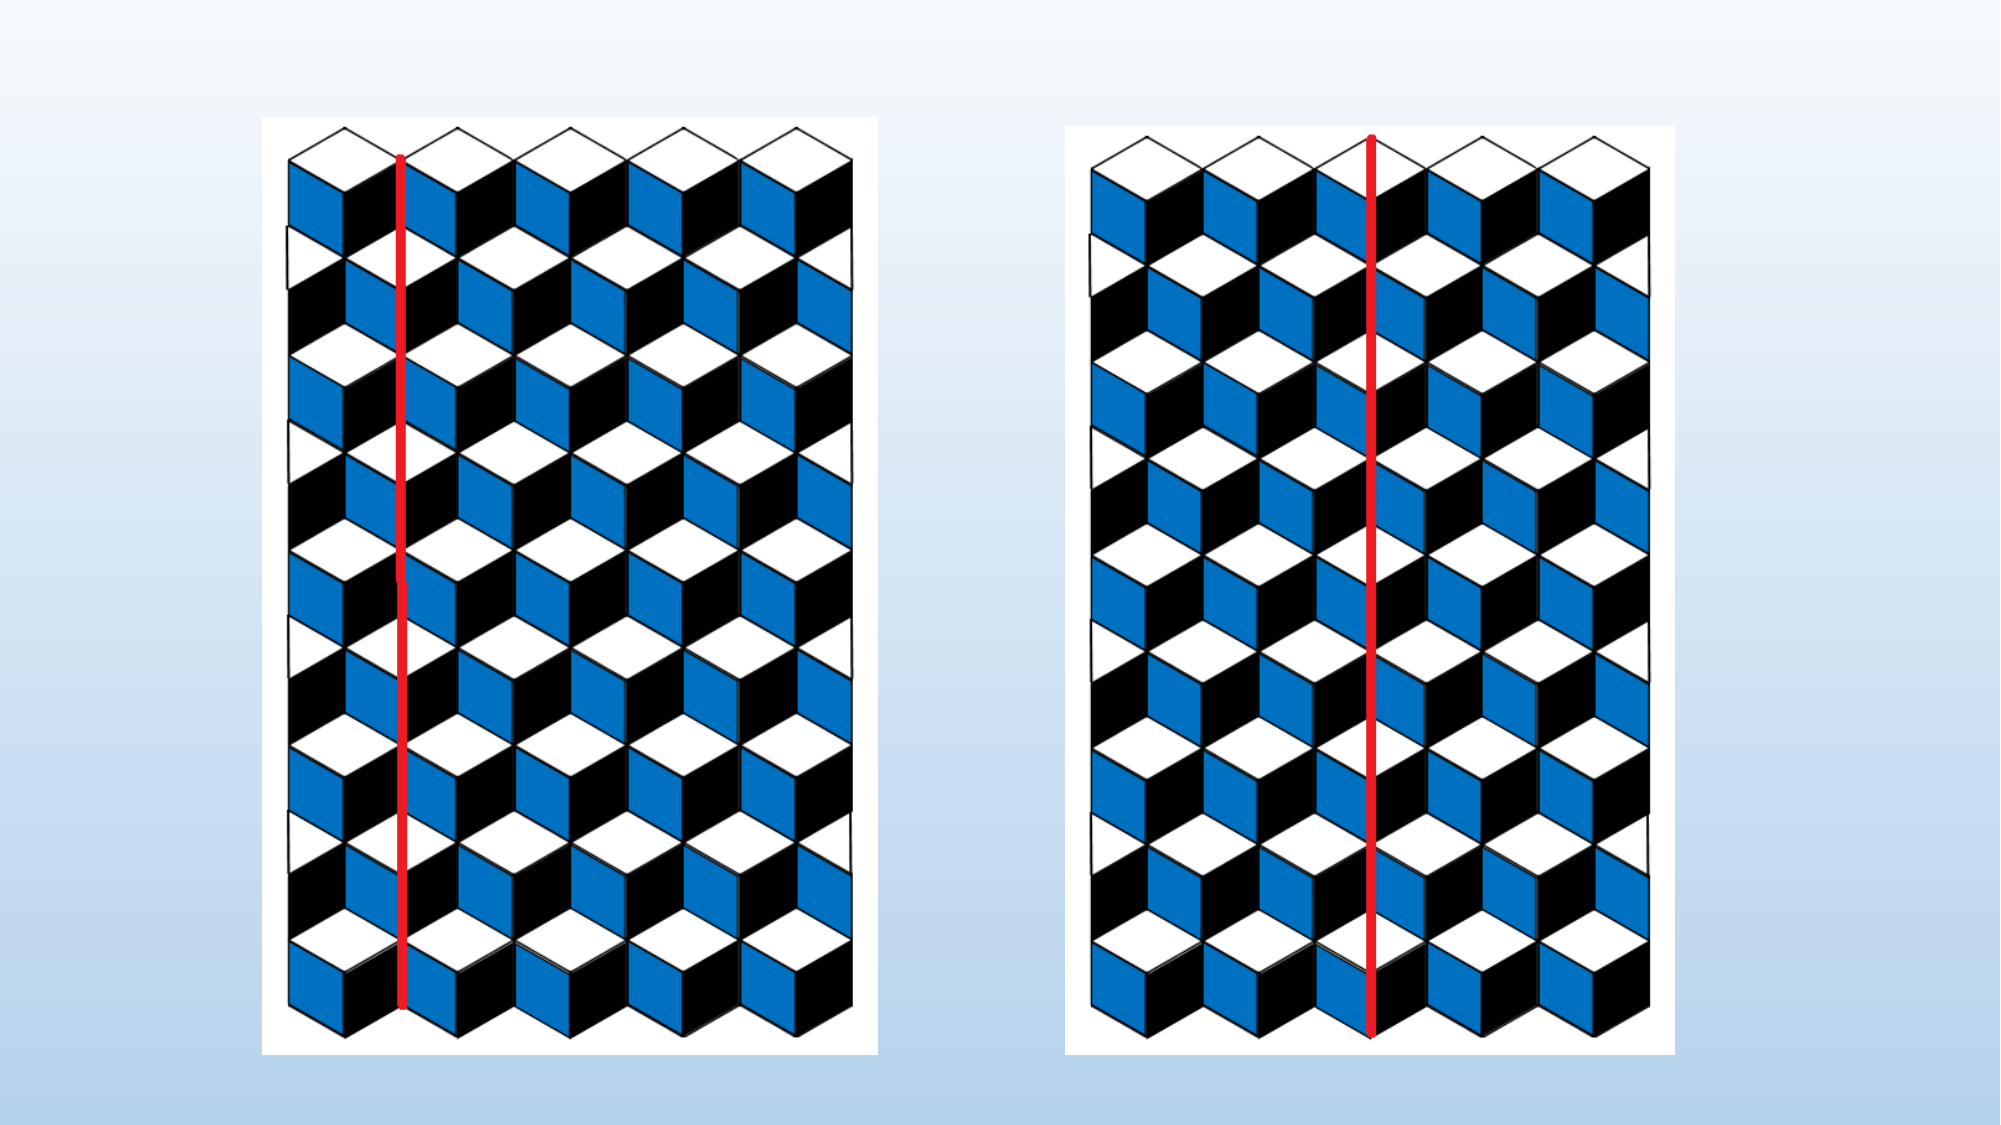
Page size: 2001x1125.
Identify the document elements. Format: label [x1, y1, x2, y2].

picture [262, 117, 878, 1055]
list [1065, 126, 1676, 1055]
